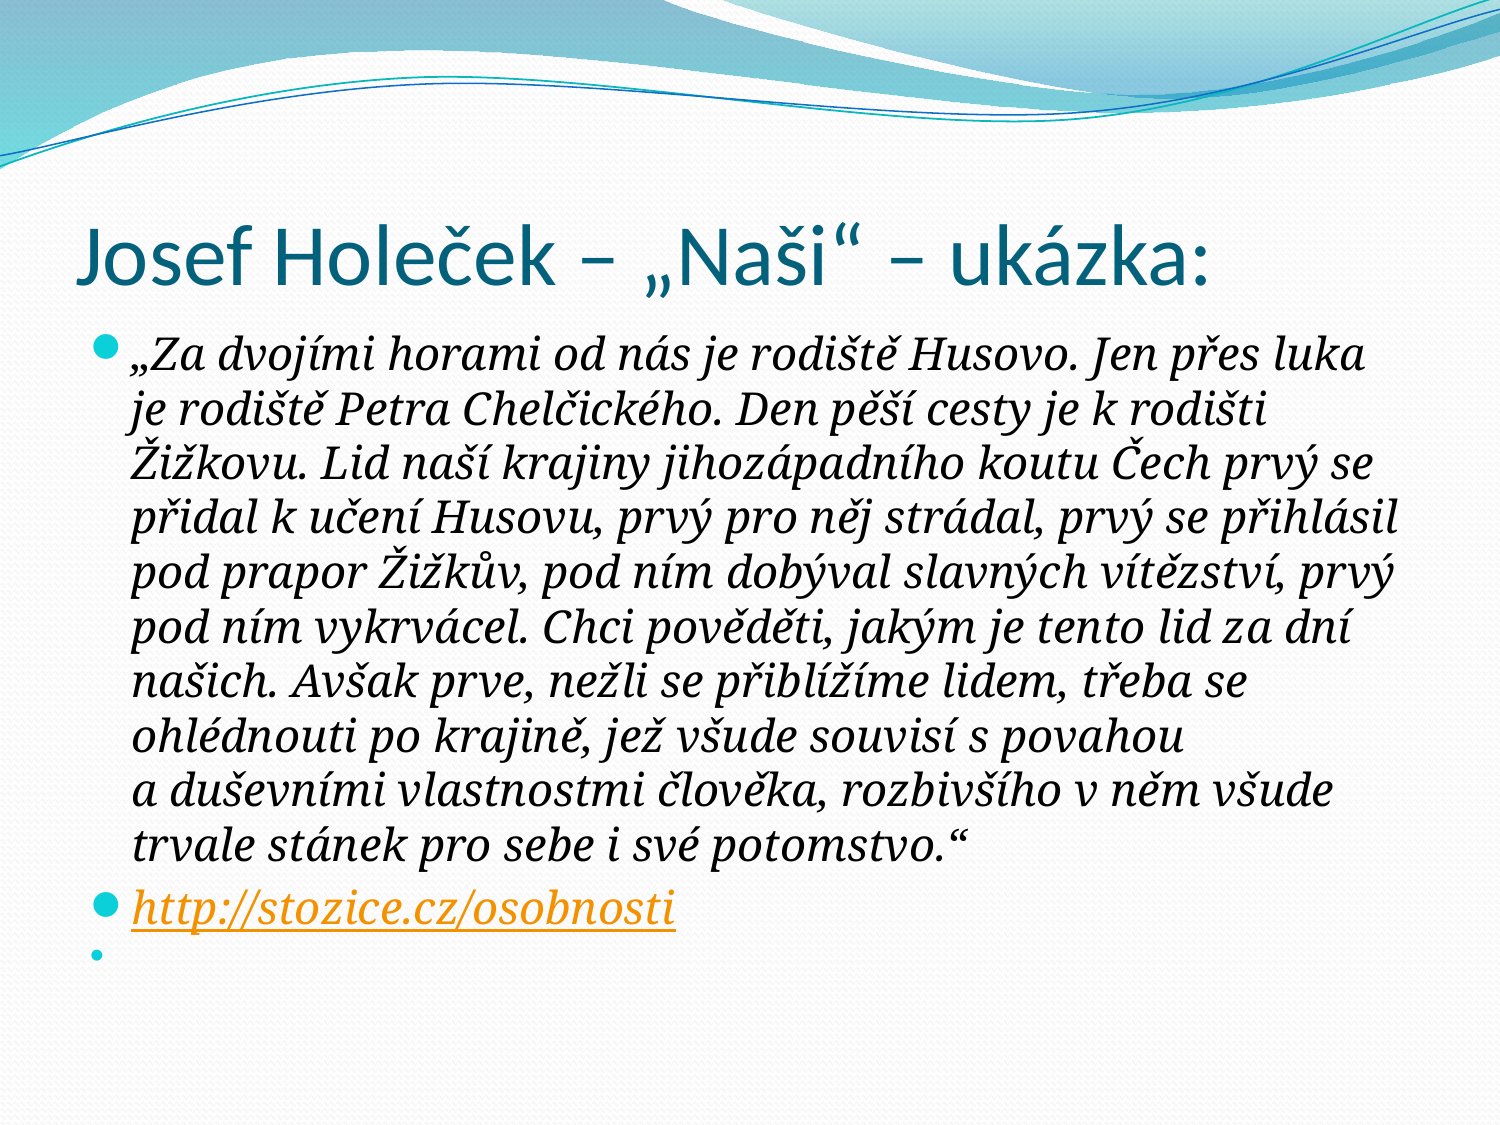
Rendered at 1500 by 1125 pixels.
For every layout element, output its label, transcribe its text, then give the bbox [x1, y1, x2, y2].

list „Za dvojími horami od nás je rodiště Husovo. Jen přes luka je rodiště Petra Chelčického. Den pěší cesty je k rodišti Žižkovu. Lid naší krajiny jihozápadního koutu Čech prvý se přidal k učení Husovu, prvý pro něj strádal, prvý se přihlásil pod prapor Žižkův, pod ním dobýval slavných vítězství, prvý pod ním vykrvácel. Chci pověděti, jakým je tento lid za dní našich. Avšak prve, nežli se přiblížíme lidem, třeba se ohlédnouti po krajině, jež všude souvisí s povahou a duševními vlastnostmi člověka, rozbivšího v něm všude trvale stánek pro sebe i své potomstvo.“ http://stozice.cz/osobnosti [75, 317, 1425, 1038]
title Josef Holeček – „Naši“ – ukázka: [75, 115, 1425, 303]
